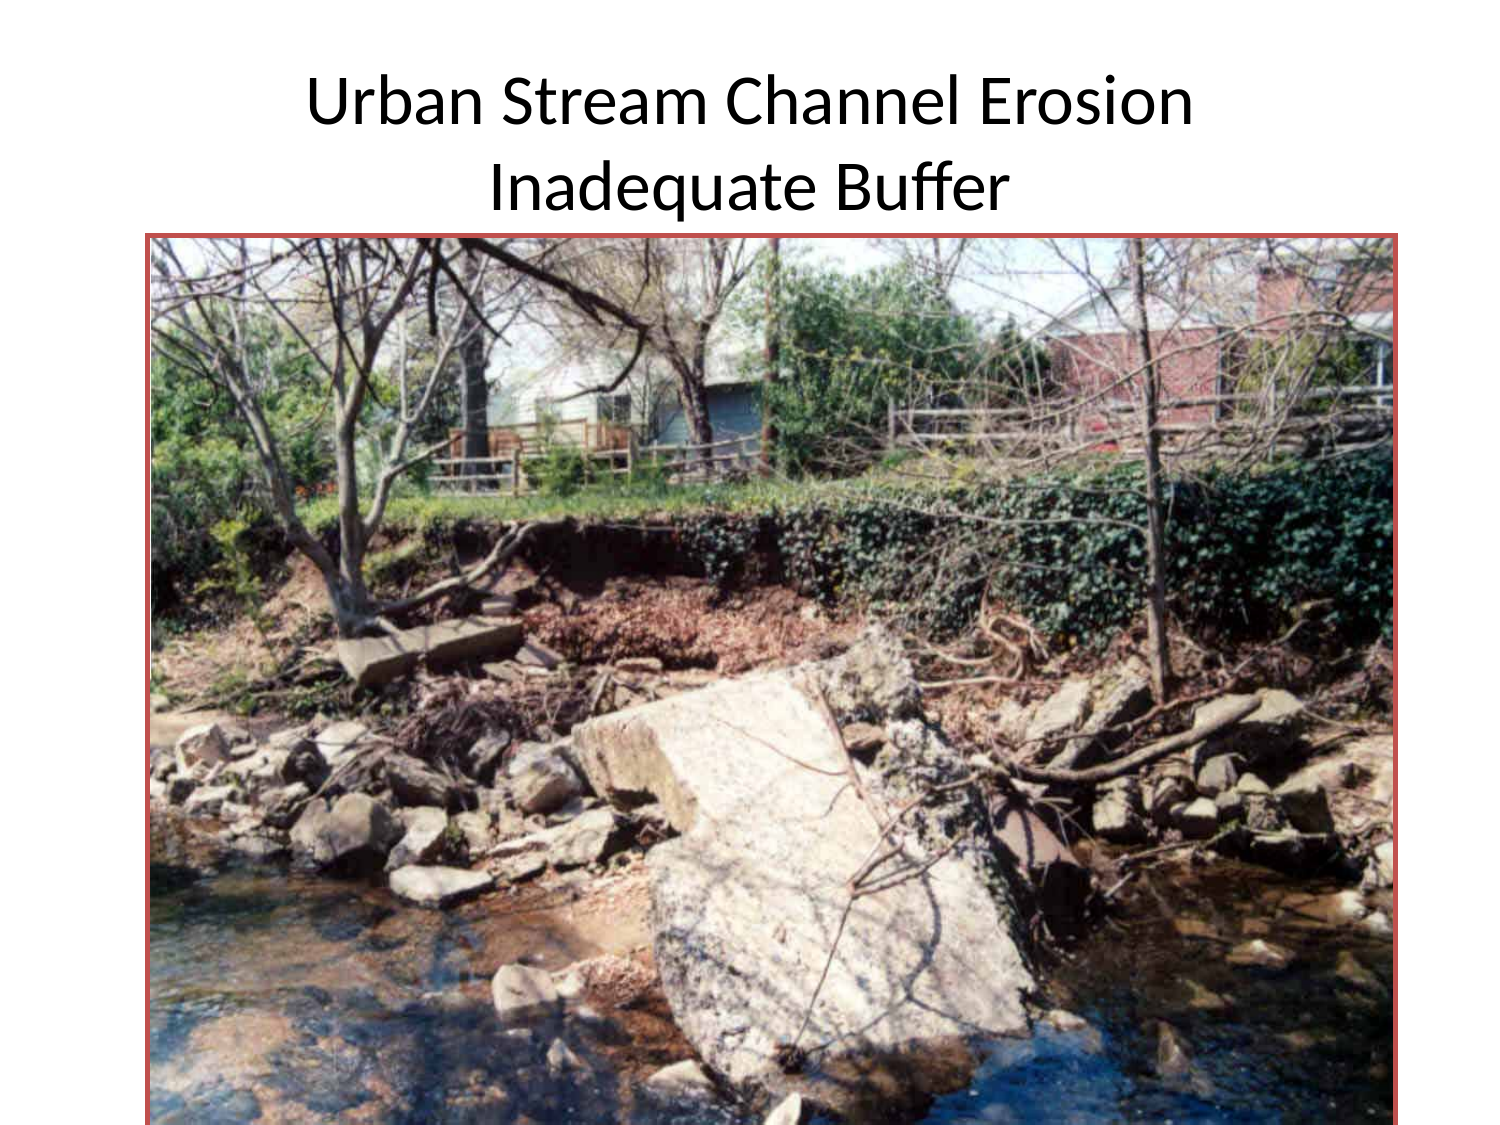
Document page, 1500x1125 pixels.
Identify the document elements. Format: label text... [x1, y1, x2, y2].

title Urban Stream Channel Erosion Inadequate Buffer [75, 45, 1425, 233]
picture [149, 237, 1394, 1125]
